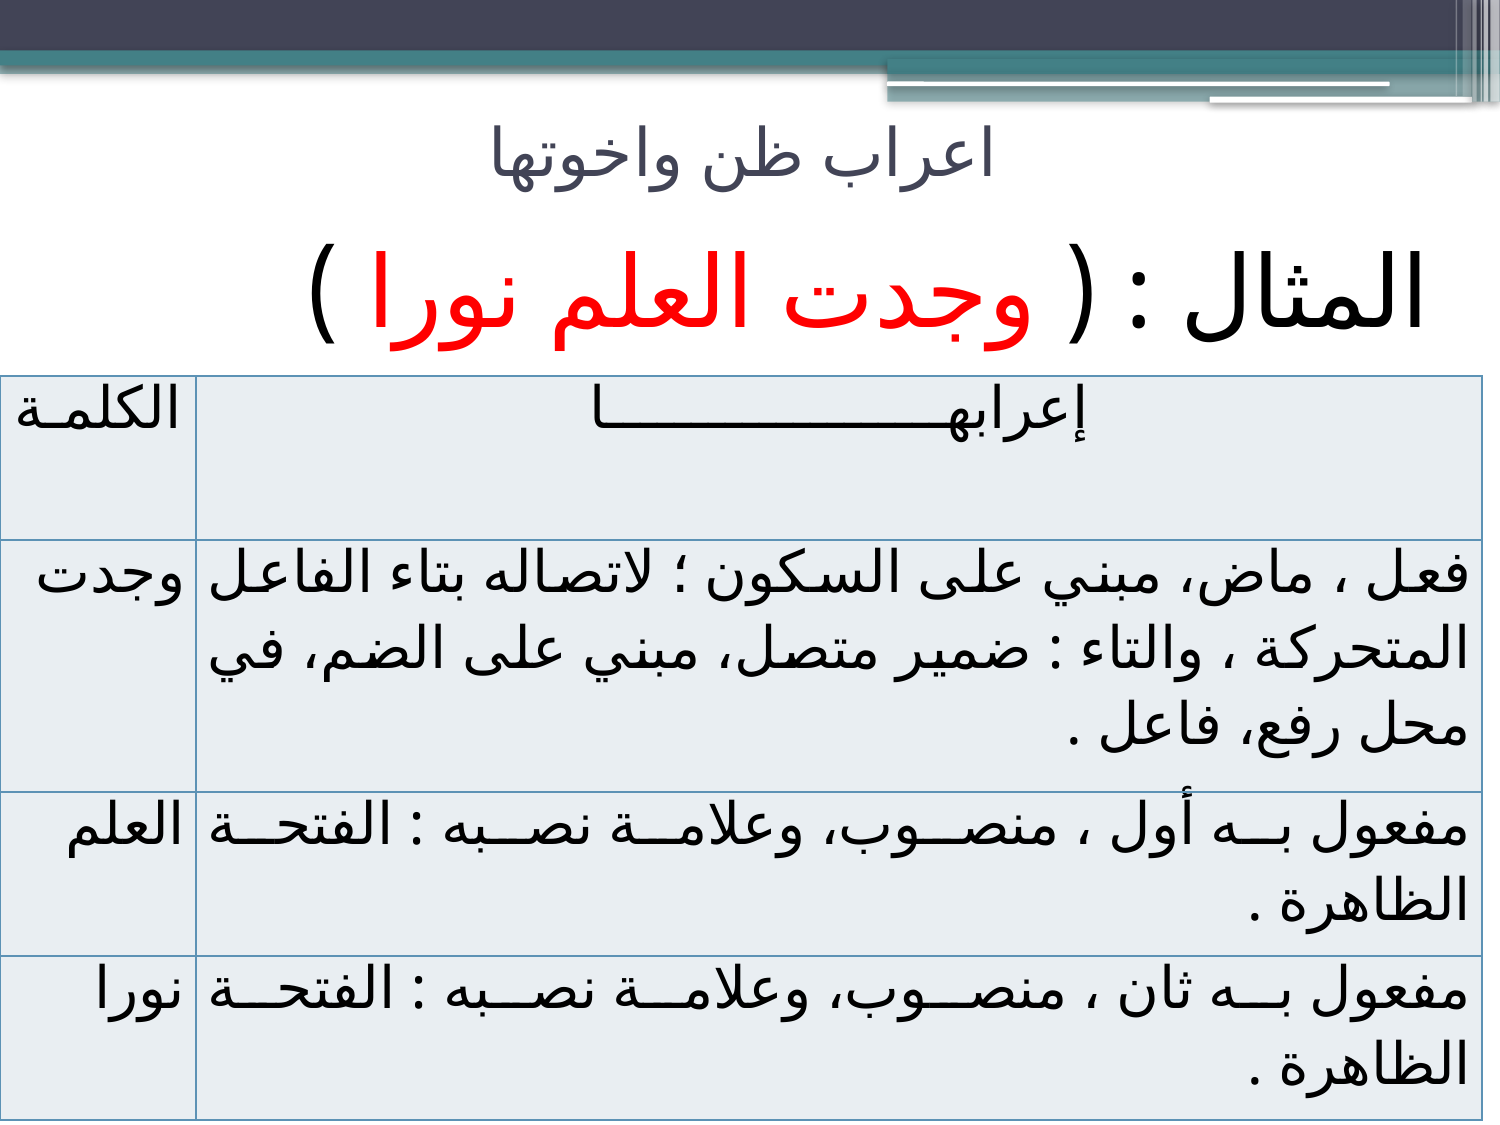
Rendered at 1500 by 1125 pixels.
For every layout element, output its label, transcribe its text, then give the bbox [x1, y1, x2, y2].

table_cell وجدت [1, 541, 195, 791]
table_header إعرابهــــــــــــــــــــا [197, 377, 1481, 539]
table_header الكلمـة [1, 377, 195, 539]
table_cell فعل ، ماض، مبني على السكون ؛ لاتصاله بتاء الفاعل المتحركة ، والتاء : ضمير متصل، مبني على الضم، في محل رفع، فاعل . [197, 541, 1481, 791]
text_box المثال : ( وجدت العلم نورا ) [159, 219, 1471, 355]
table_cell مفعول به أول ، منصوب، وعلامة نصبه : الفتحة الظاهرة . [197, 793, 1481, 955]
table_cell نورا [1, 957, 195, 1119]
table_cell العلم [1, 793, 195, 955]
table_cell مفعول به ثان ، منصوب، وعلامة نصبه : الفتحة الظاهرة . [197, 957, 1481, 1119]
title اعراب ظن واخوتها [76, 101, 1427, 277]
